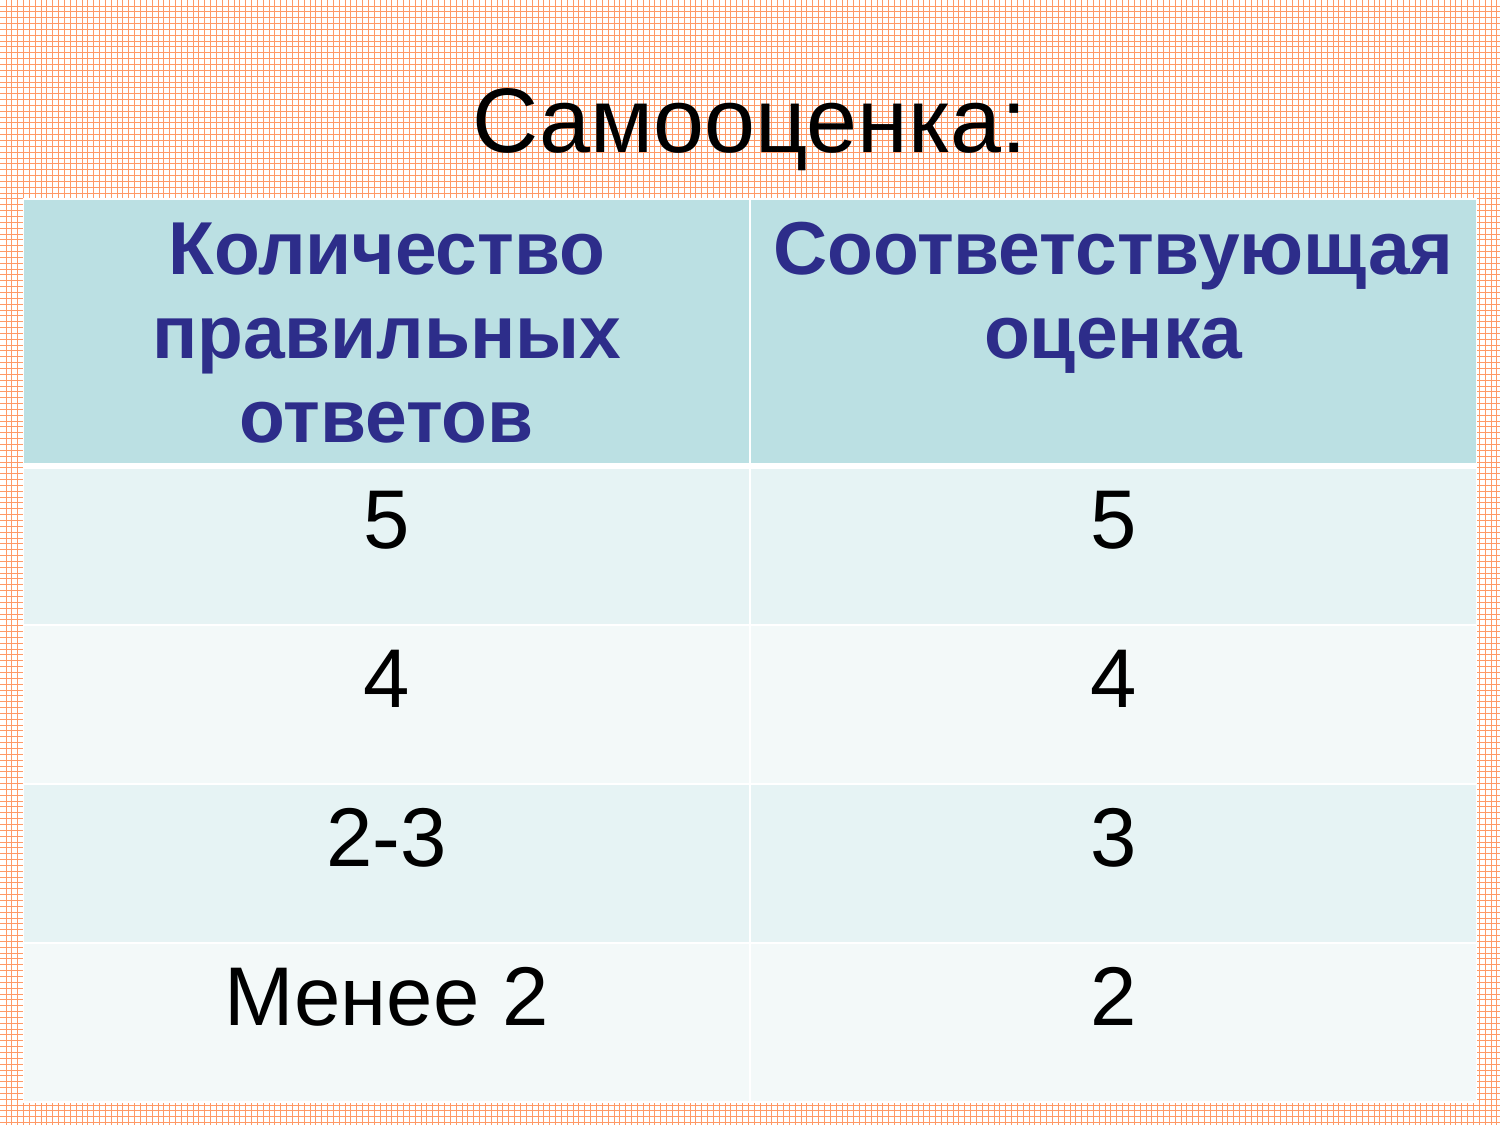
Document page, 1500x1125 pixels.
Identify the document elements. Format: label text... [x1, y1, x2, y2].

table_header Соответствующая оценка [751, 200, 1476, 463]
table_cell 5 [751, 469, 1476, 624]
title Самооценка: [74, 44, 1426, 188]
table_cell 5 [24, 469, 749, 624]
table_cell 3 [751, 785, 1476, 942]
table_cell 2 [751, 944, 1476, 1101]
table_cell 2-3 [24, 785, 749, 942]
table_cell Менее 2 [24, 944, 749, 1101]
table_cell 4 [24, 626, 749, 783]
table_cell 4 [751, 626, 1476, 783]
table_header Количество правильных ответов [24, 200, 749, 463]
